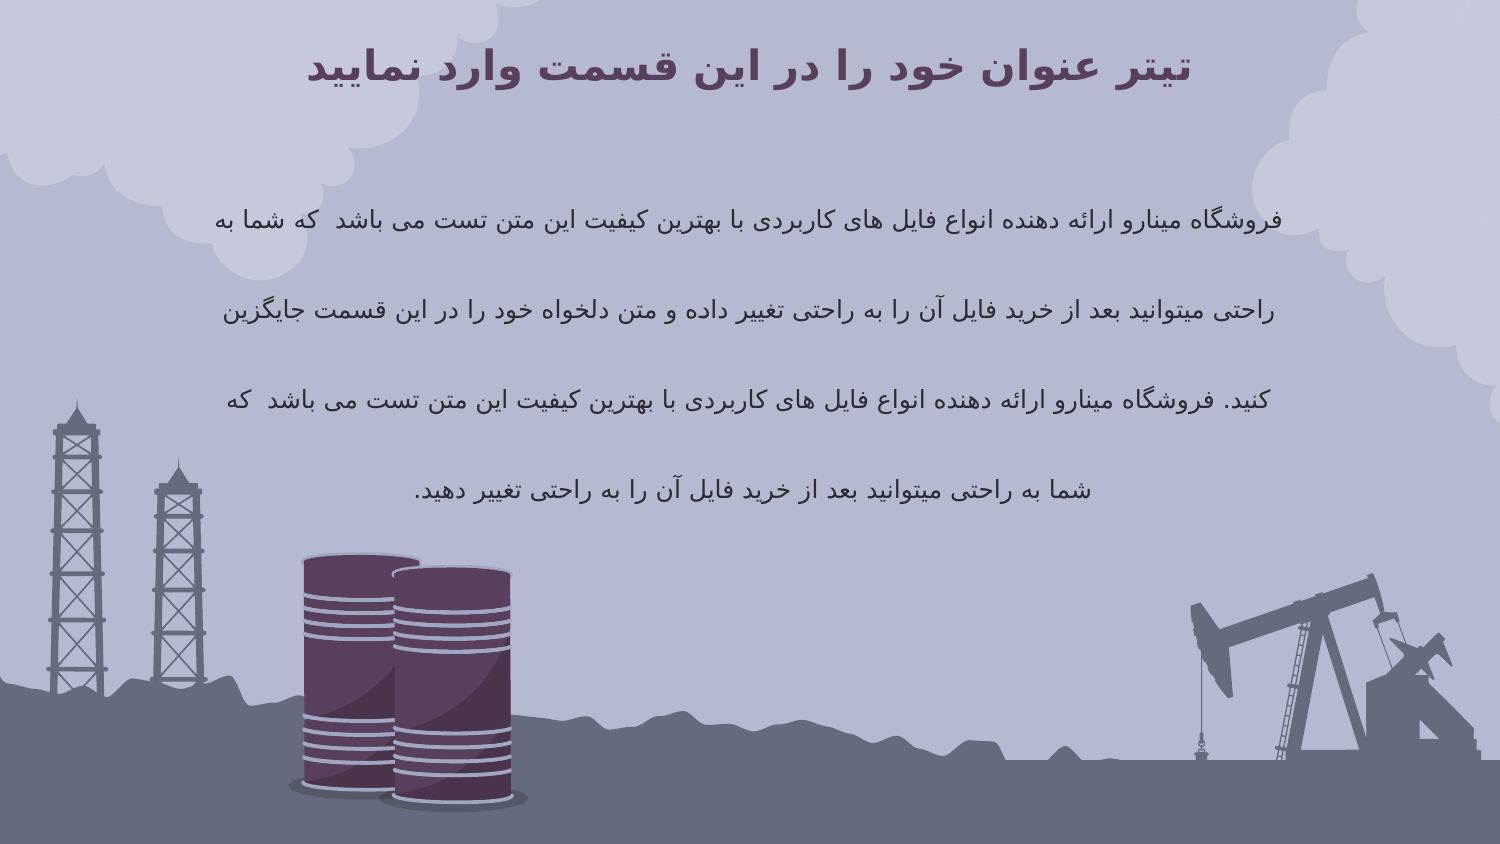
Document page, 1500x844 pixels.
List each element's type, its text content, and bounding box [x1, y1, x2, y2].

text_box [288, 551, 438, 800]
text_box فروشگاه مینارو ارائه دهنده انواع فایل های کاربردی با بهترین کیفیت این متن تست می باشد که شما به راحتی میتوانید بعد از خرید فایل آن را به راحتی تغییر داده و متن دلخواه خود را در این قسمت جایگزین کنید. فروشگاه مینارو ارائه دهنده انواع فایل های کاربردی با بهترین کیفیت این متن تست می باشد که شما به راحتی میتوانید بعد از خرید فایل آن را به راحتی تغییر دهید. [194, 136, 1304, 601]
text_box تیتر عنوان خود را در این قسمت وارد نمایید [0, 6, 1500, 96]
text_box [1183, 573, 1487, 780]
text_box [379, 564, 529, 813]
